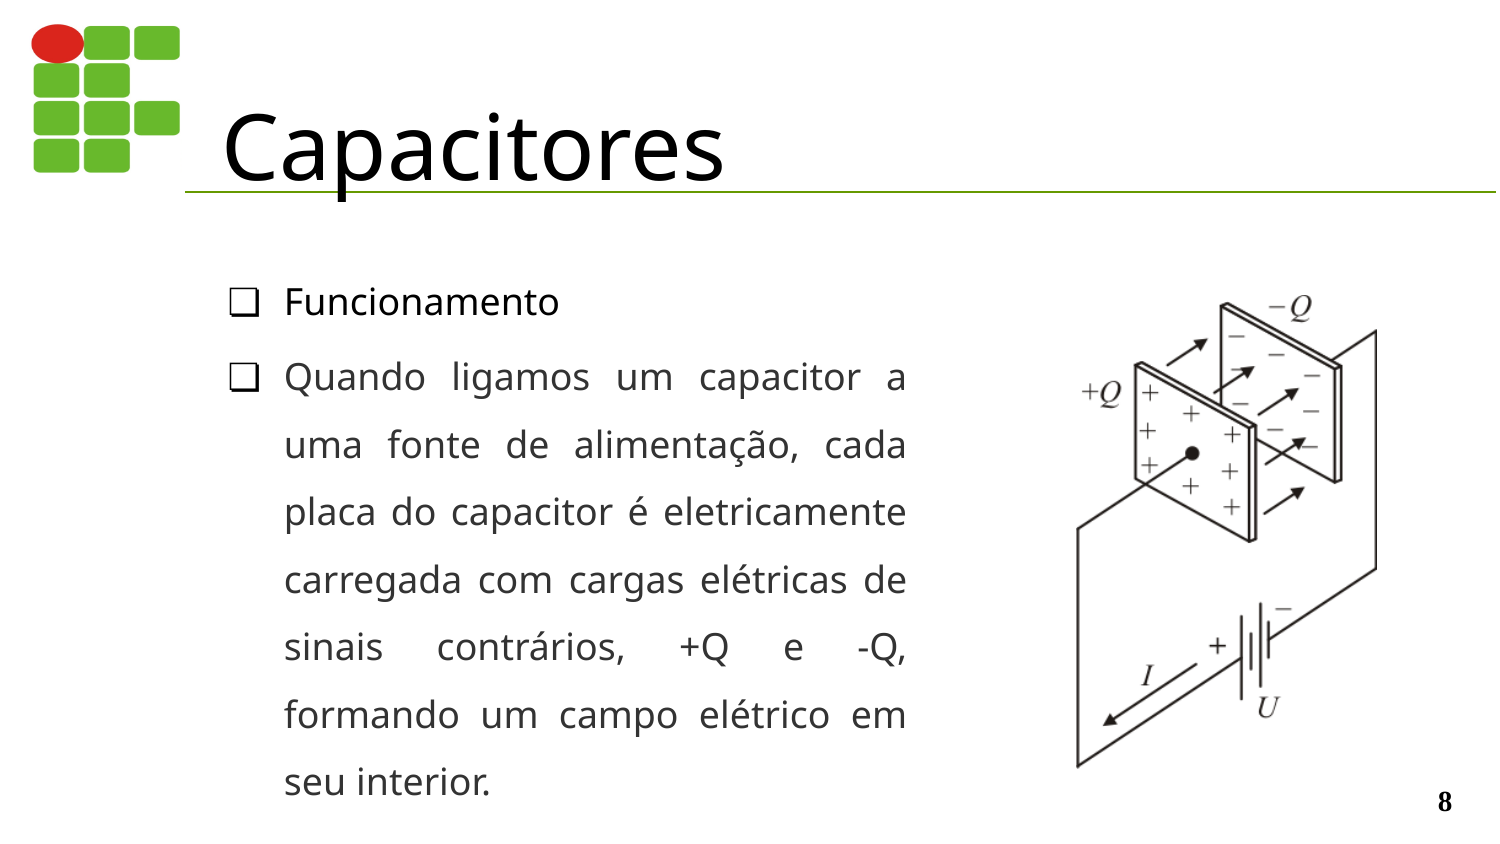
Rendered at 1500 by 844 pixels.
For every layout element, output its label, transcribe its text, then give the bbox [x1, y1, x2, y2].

picture [1076, 295, 1378, 769]
list Quando ligamos um capacitor a uma fonte de alimentação, cada placa do capacitor é eletricamente carregada com cargas elétricas de sinais contrários, +Q e -Q, formando um campo elétrico em seu interior. [193, 323, 923, 782]
title Capacitores [206, 26, 1468, 207]
picture [29, 23, 182, 174]
text_box ‹#› [1390, 768, 1468, 825]
list Funcionamento [193, 248, 1490, 321]
